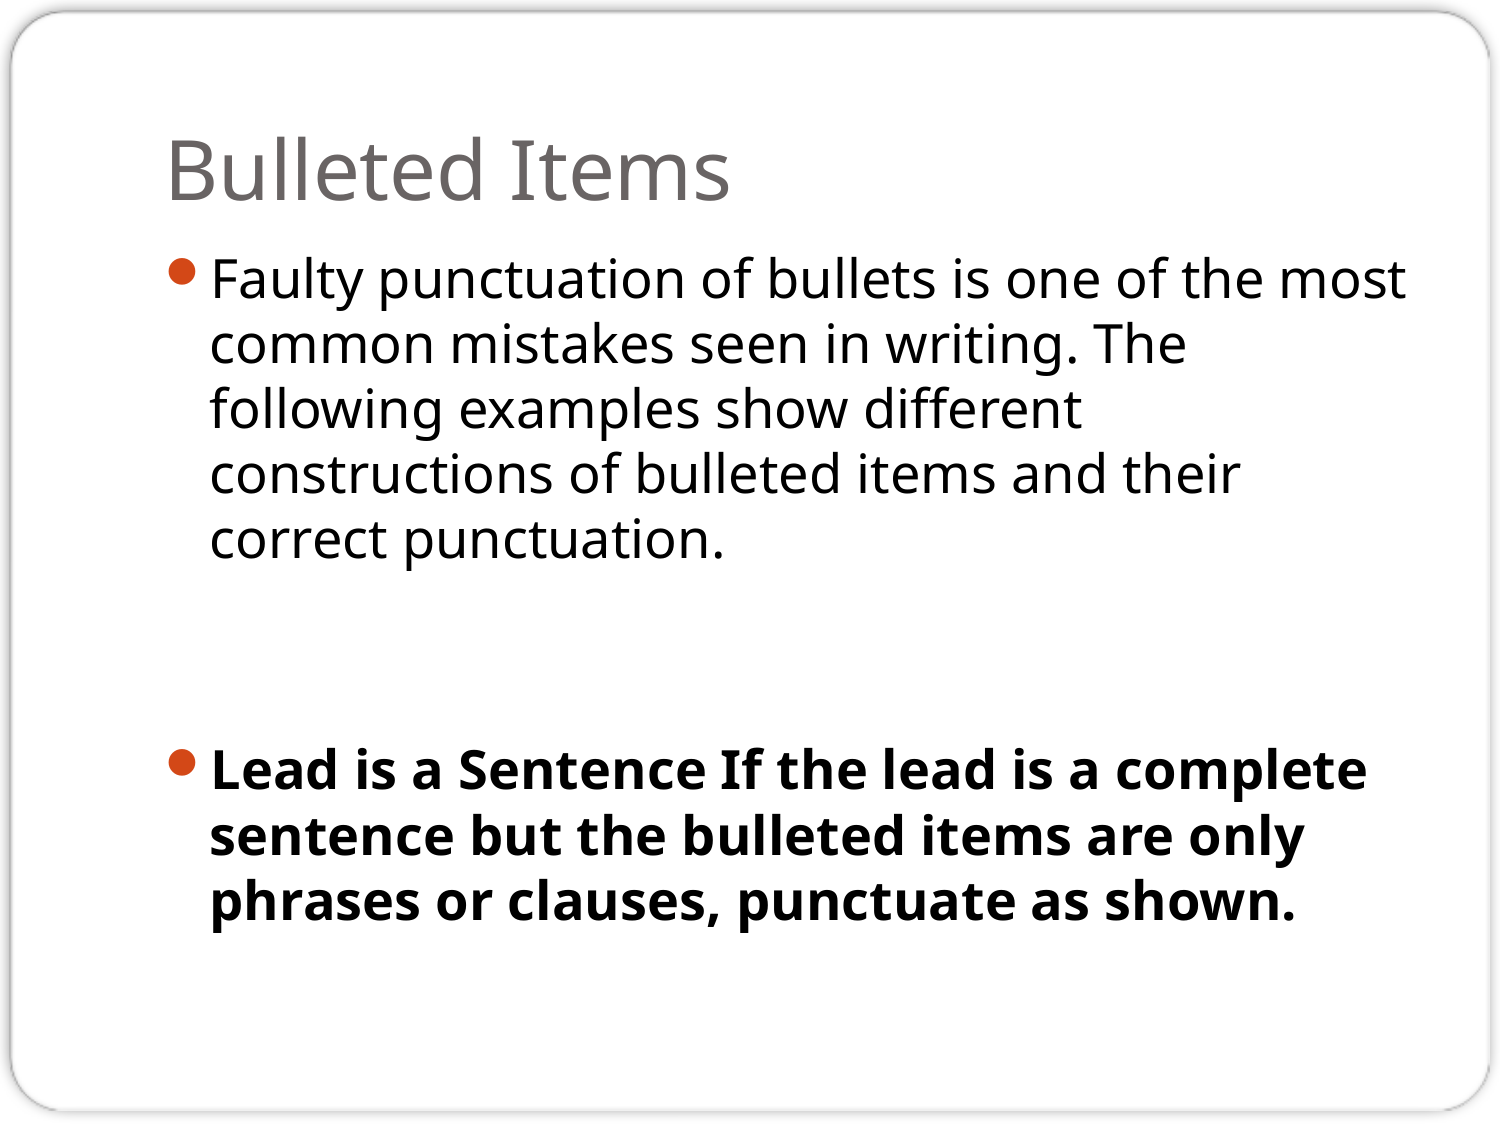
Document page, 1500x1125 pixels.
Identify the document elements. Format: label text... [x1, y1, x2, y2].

list Faulty punctuation of bullets is one of the most common mistakes seen in writing. The following examples show different constructions of bulleted items and their correct punctuation. Lead is a Sentence If the lead is a complete sentence but the bulleted items are only phrases or clauses, punctuate as shown. [150, 237, 1425, 988]
title Bulleted Items [150, 45, 1425, 233]
